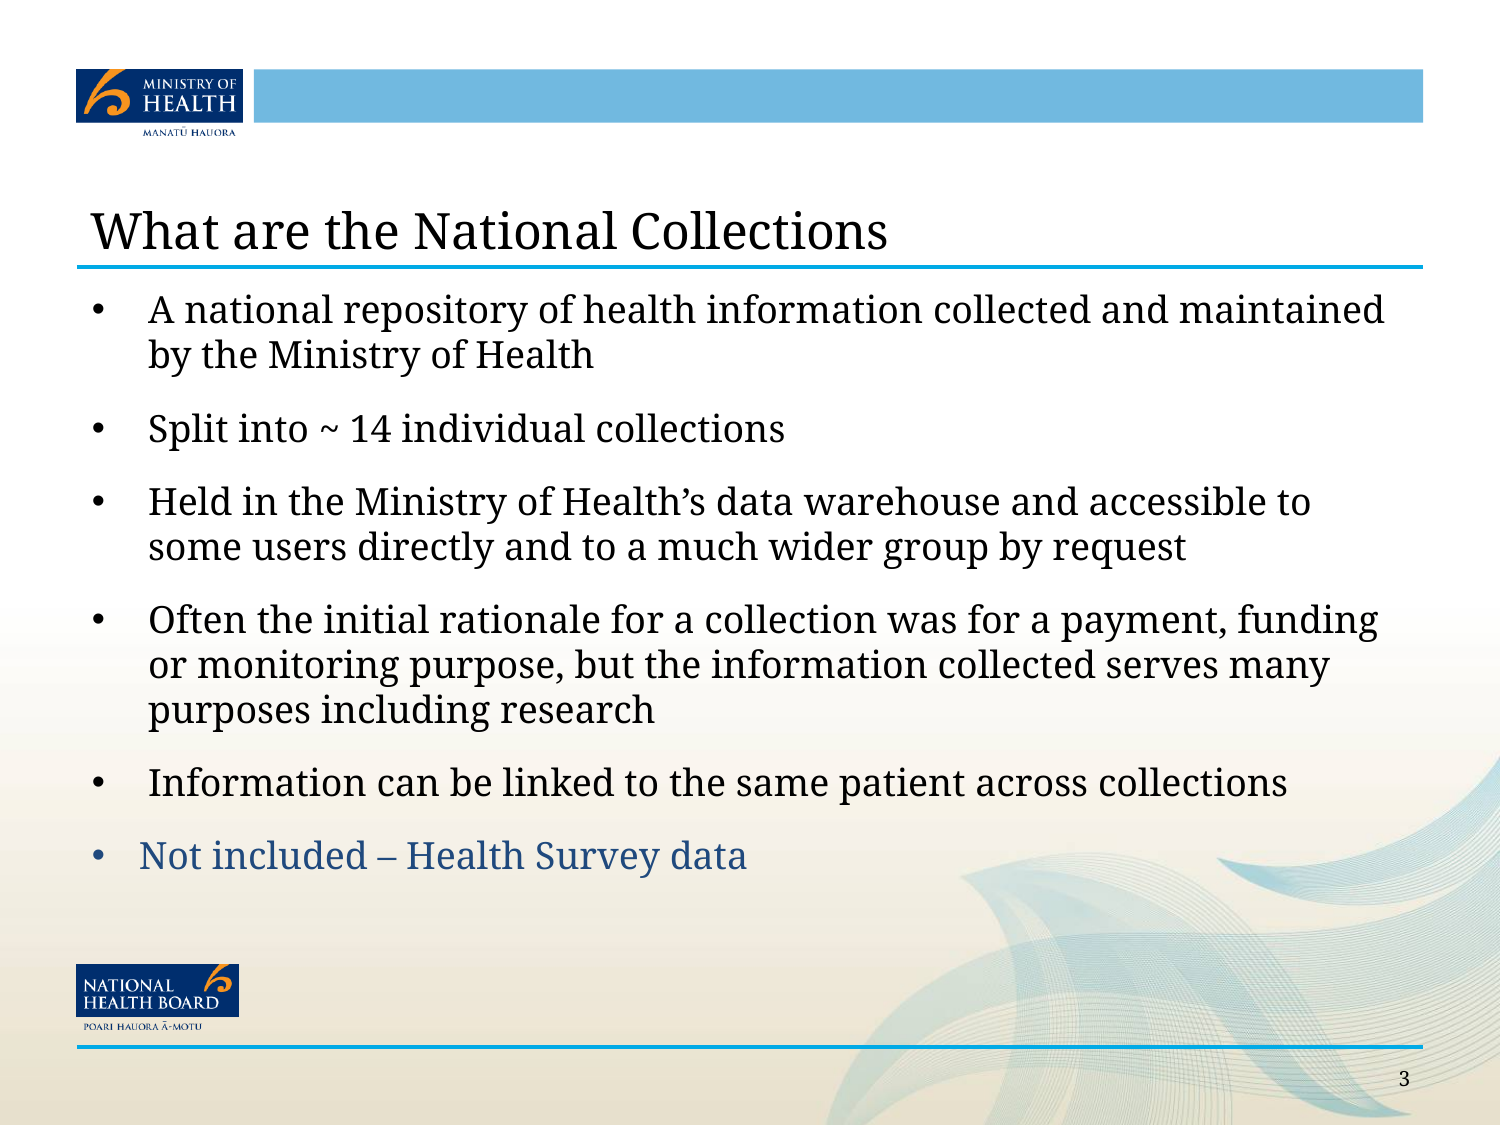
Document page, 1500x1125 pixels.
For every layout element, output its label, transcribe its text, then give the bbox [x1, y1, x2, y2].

title What are the National Collections [75, 137, 1425, 268]
picture [0, 350, 1500, 1125]
list A national repository of health information collected and maintained by the Ministry of Health Split into ~ 14 individual collections Held in the Ministry of Health’s data warehouse and accessible to some users directly and to a much wider group by request Often the initial rationale for a collection was for a payment, funding or monitoring purpose, but the information collected serves many purposes including research Information can be linked to the same patient across collections Not included – Health Survey data [76, 278, 1427, 1022]
slide_number 3 [1074, 1058, 1425, 1103]
picture [76, 69, 243, 136]
